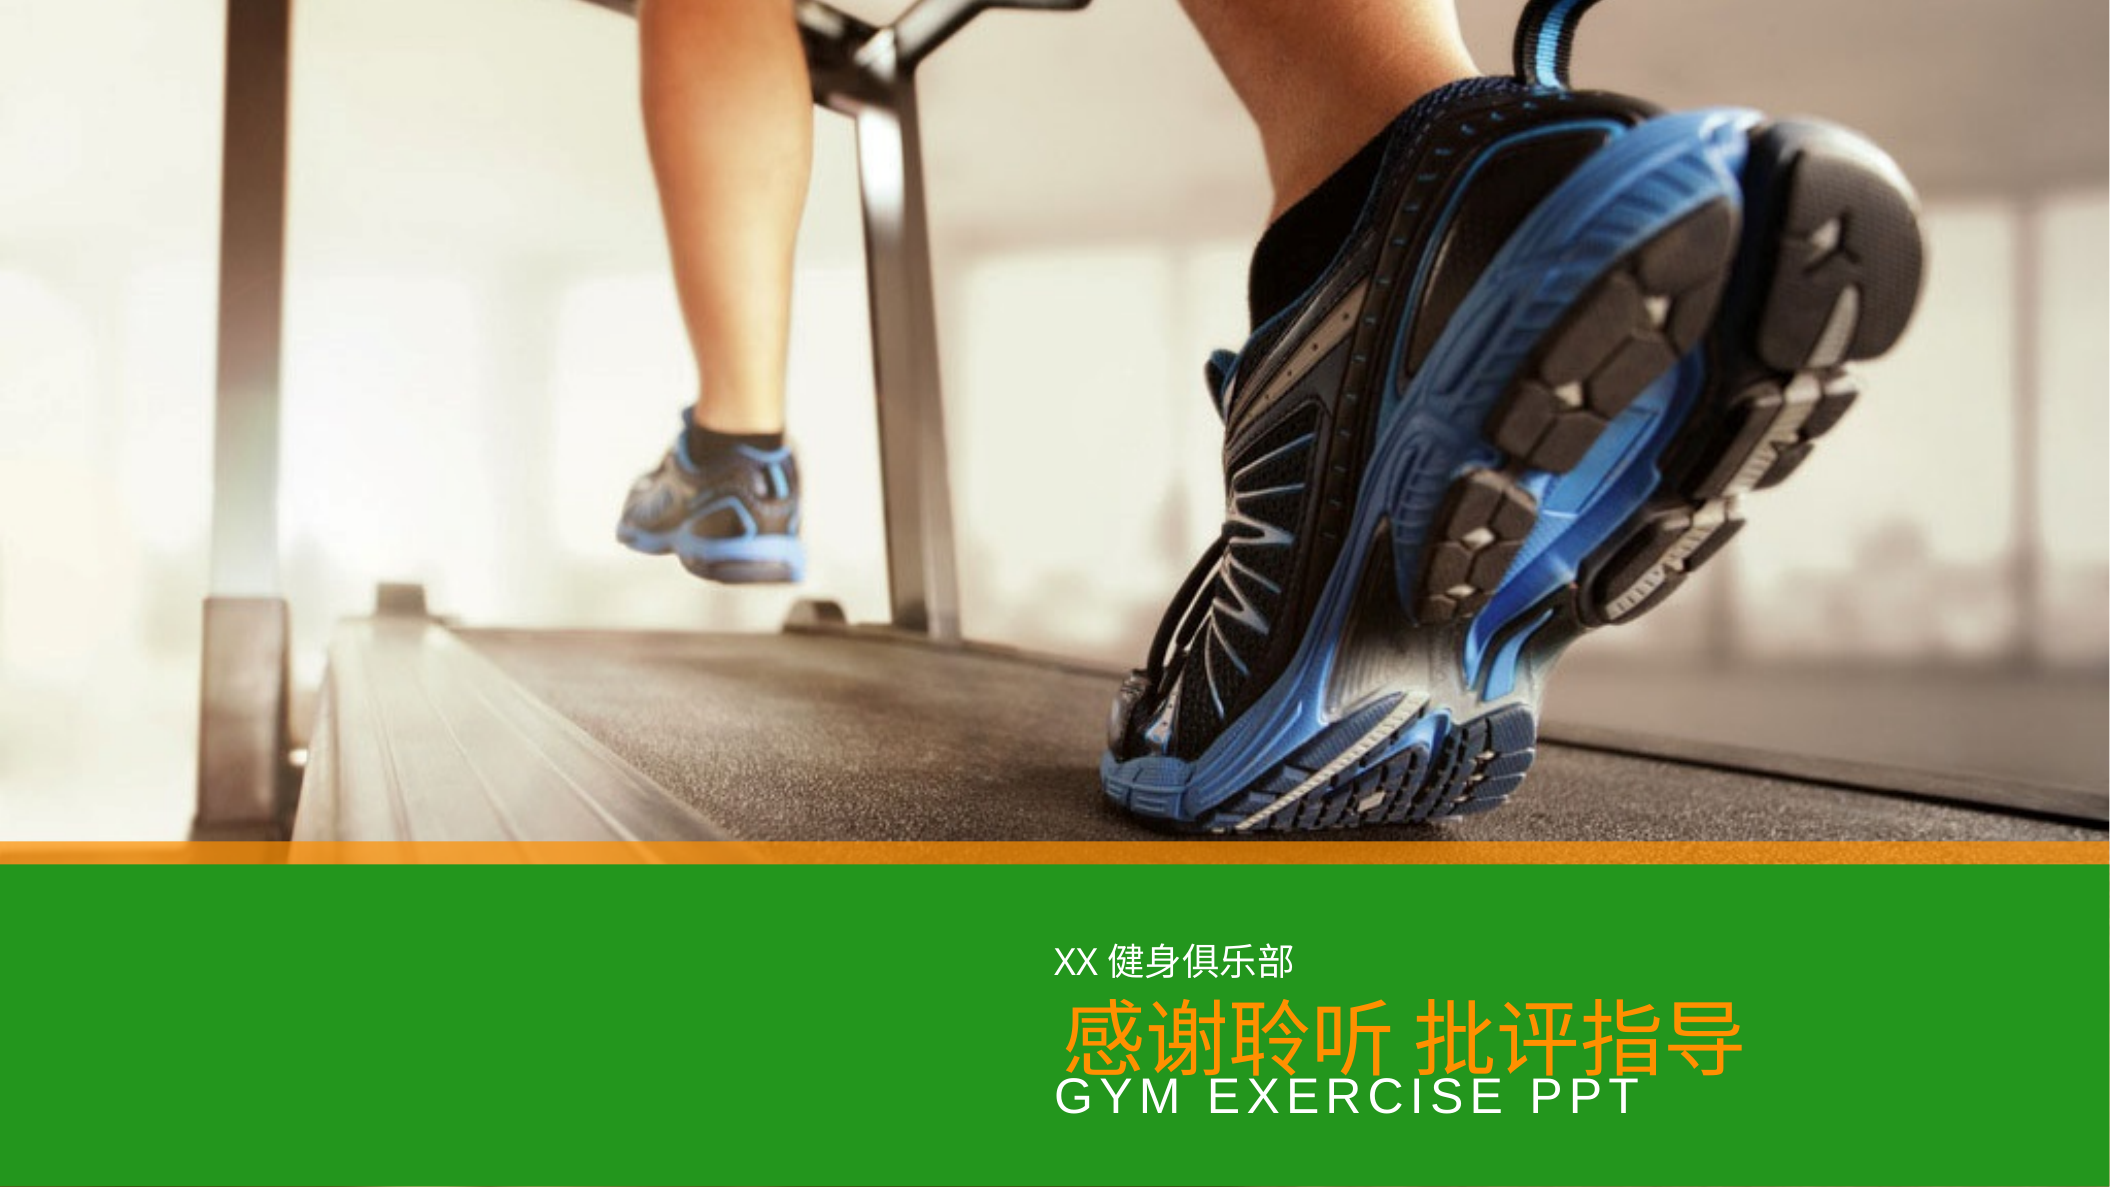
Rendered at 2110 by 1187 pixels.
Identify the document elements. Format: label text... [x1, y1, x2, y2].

text_box 感谢聆听 批评指导 [1050, 980, 1759, 1092]
text_box [0, 863, 2110, 1187]
text_box [0, 840, 2110, 863]
text_box [0, 0, 2110, 840]
text_box XX健身俱乐部 [1042, 931, 1696, 989]
text_box GYM EXERCISE PPT [1042, 1058, 1689, 1130]
